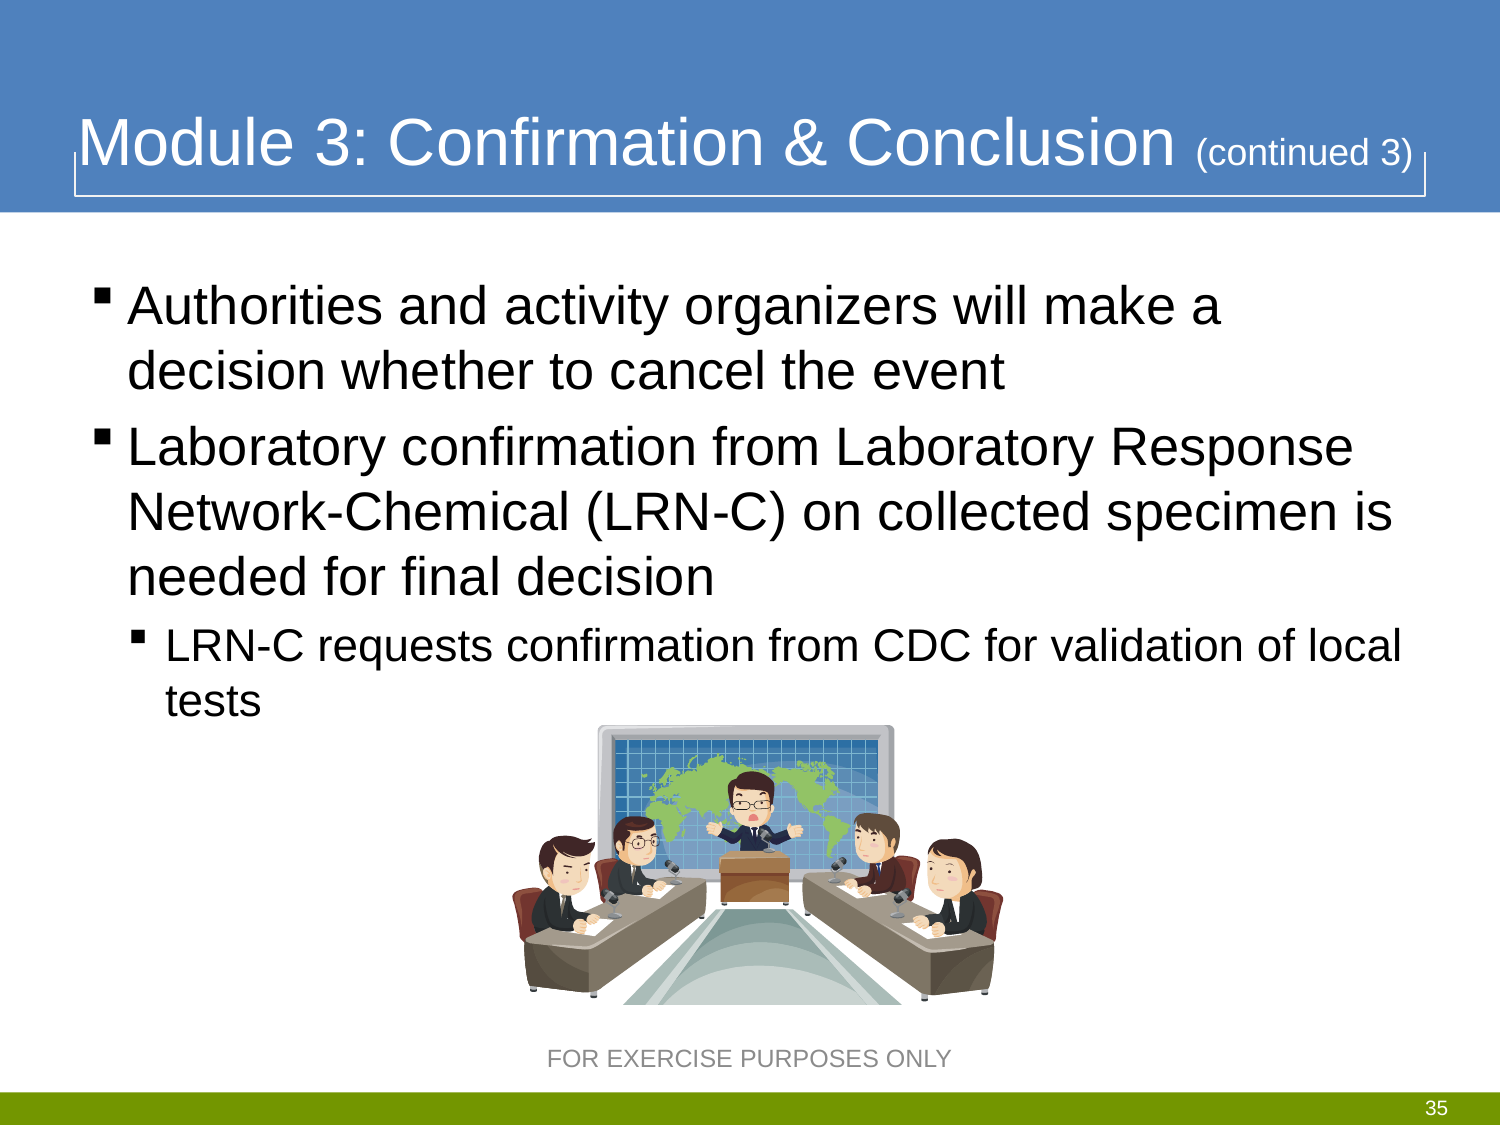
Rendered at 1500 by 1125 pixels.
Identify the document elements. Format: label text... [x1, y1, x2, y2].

footer FOR EXERCISE PURPOSES ONLY [512, 1042, 988, 1103]
title Module 3: Confirmation & Conclusion (continued 3) [62, 44, 1438, 233]
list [512, 724, 1004, 1006]
list Authorities and activity organizers will make a decision whether to cancel the event Laboratory confirmation from Laboratory Response Network-Chemical (LRN-C) on collected specimen is needed for final decision LRN-C requests confirmation from CDC for validation of local tests [74, 262, 1426, 751]
